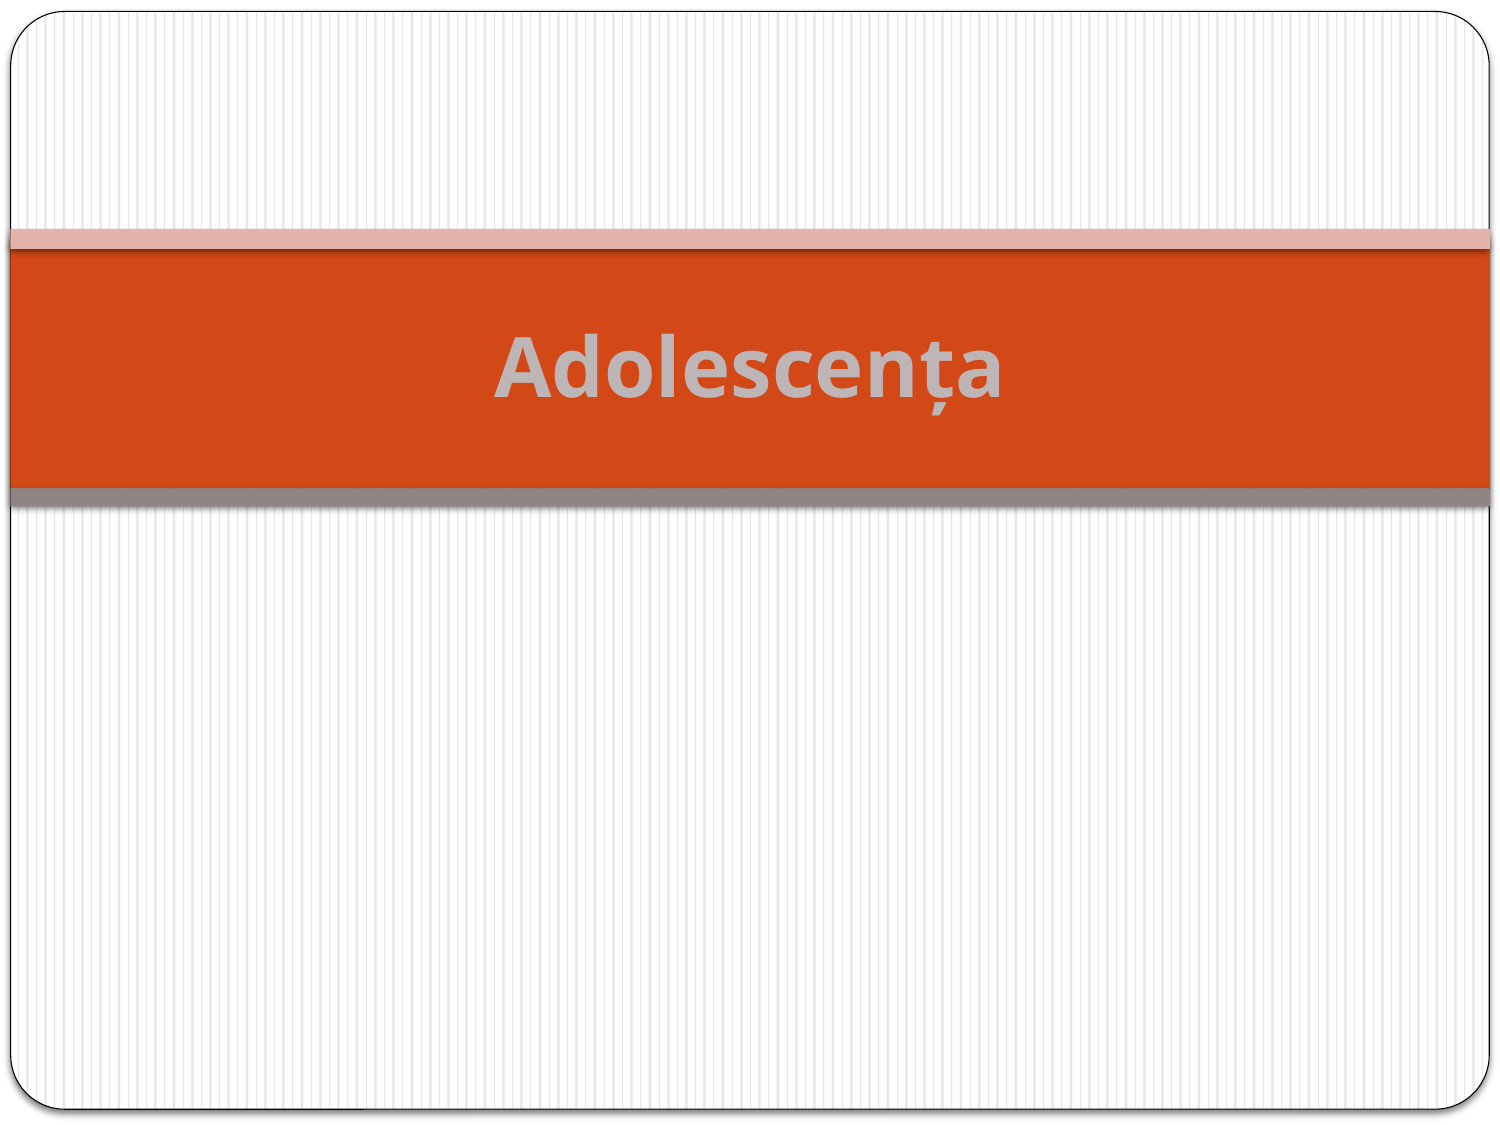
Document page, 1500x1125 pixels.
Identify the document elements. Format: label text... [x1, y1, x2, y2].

title Adolescența [75, 247, 1425, 489]
